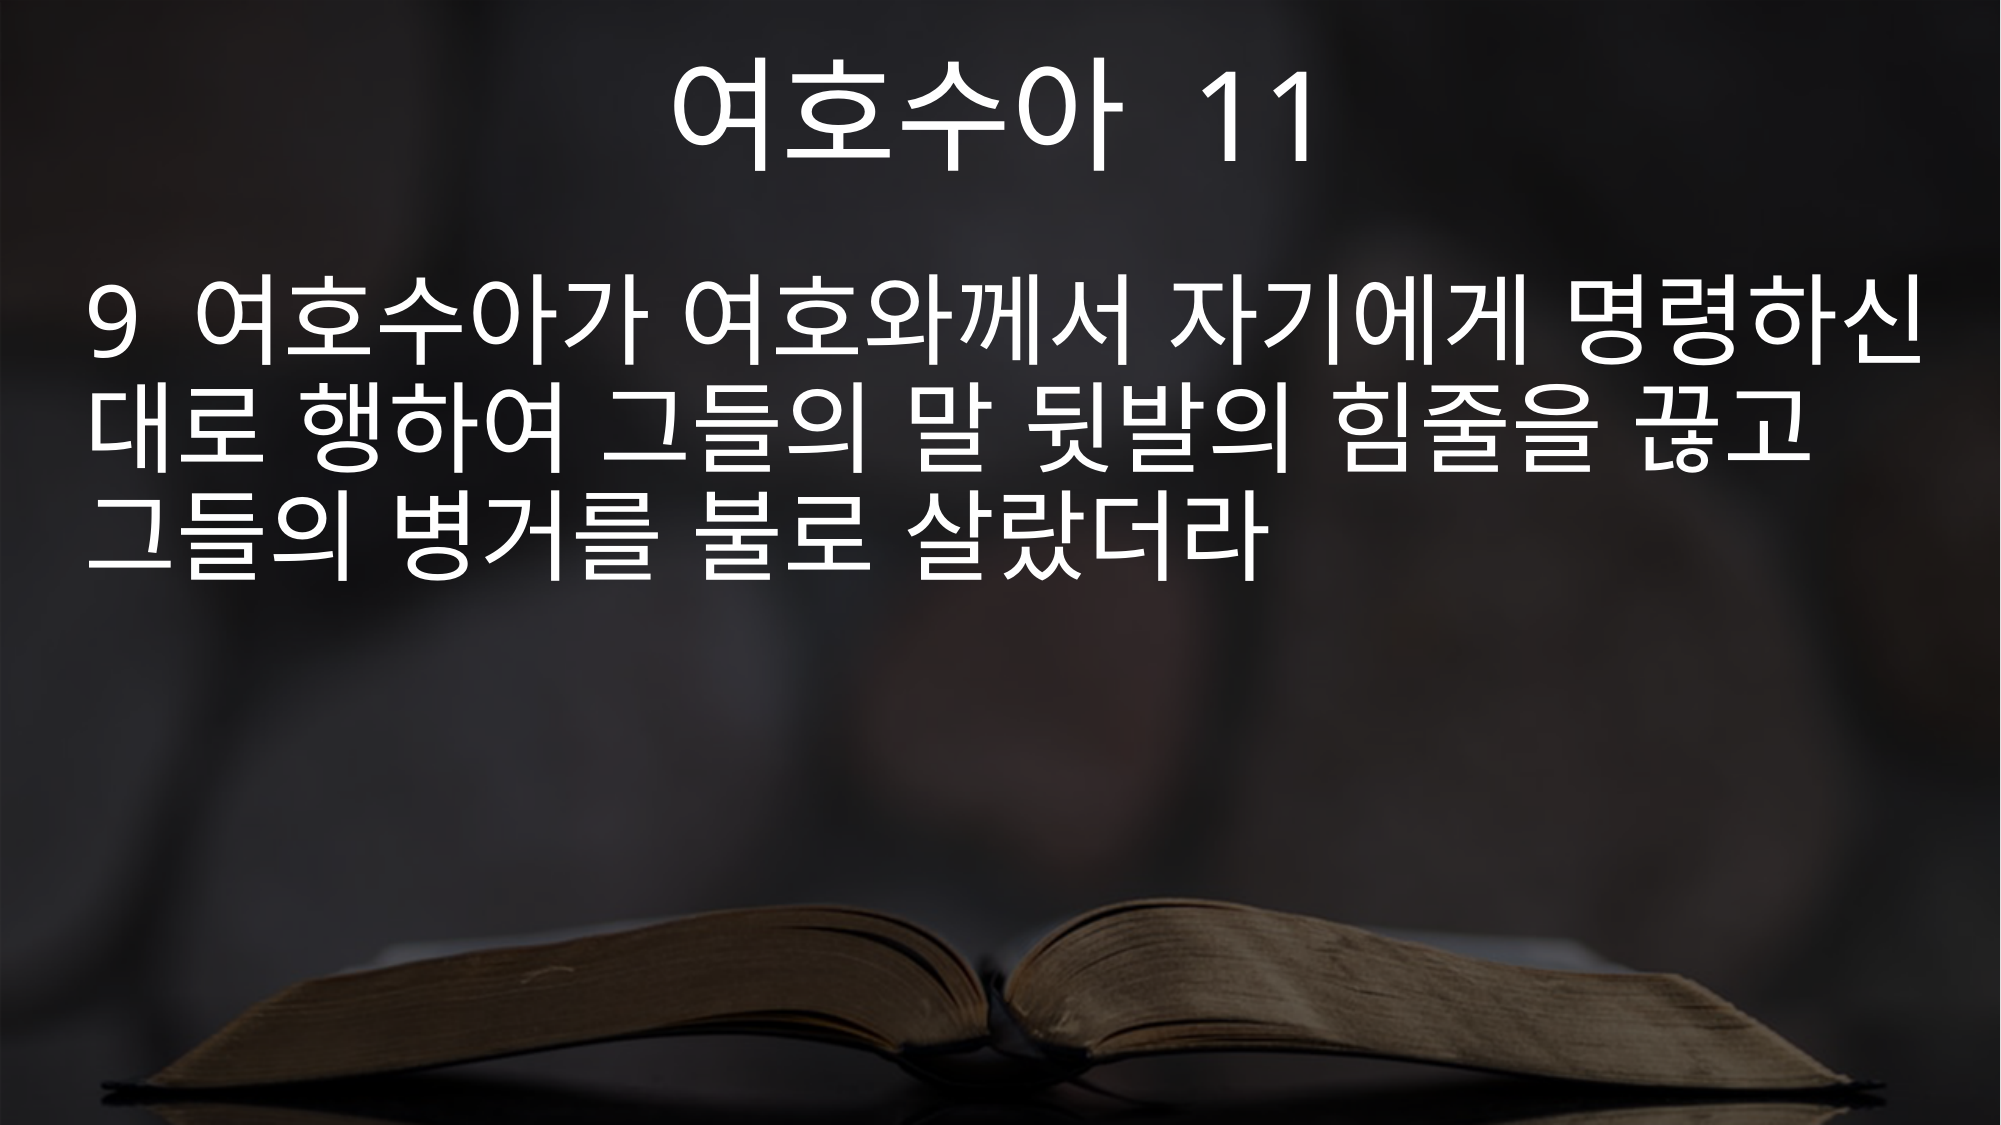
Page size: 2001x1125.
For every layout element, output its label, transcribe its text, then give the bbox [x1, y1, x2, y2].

footer 여호수아 11 [0, 32, 2000, 192]
list 9 여호수아가 여호와께서 자기에게 명령하신 대로 행하여 그들의 말 뒷발의 힘줄을 끊고 그들의 병거를 불로 살랐더라 [69, 263, 1953, 423]
picture [0, 0, 2001, 1125]
